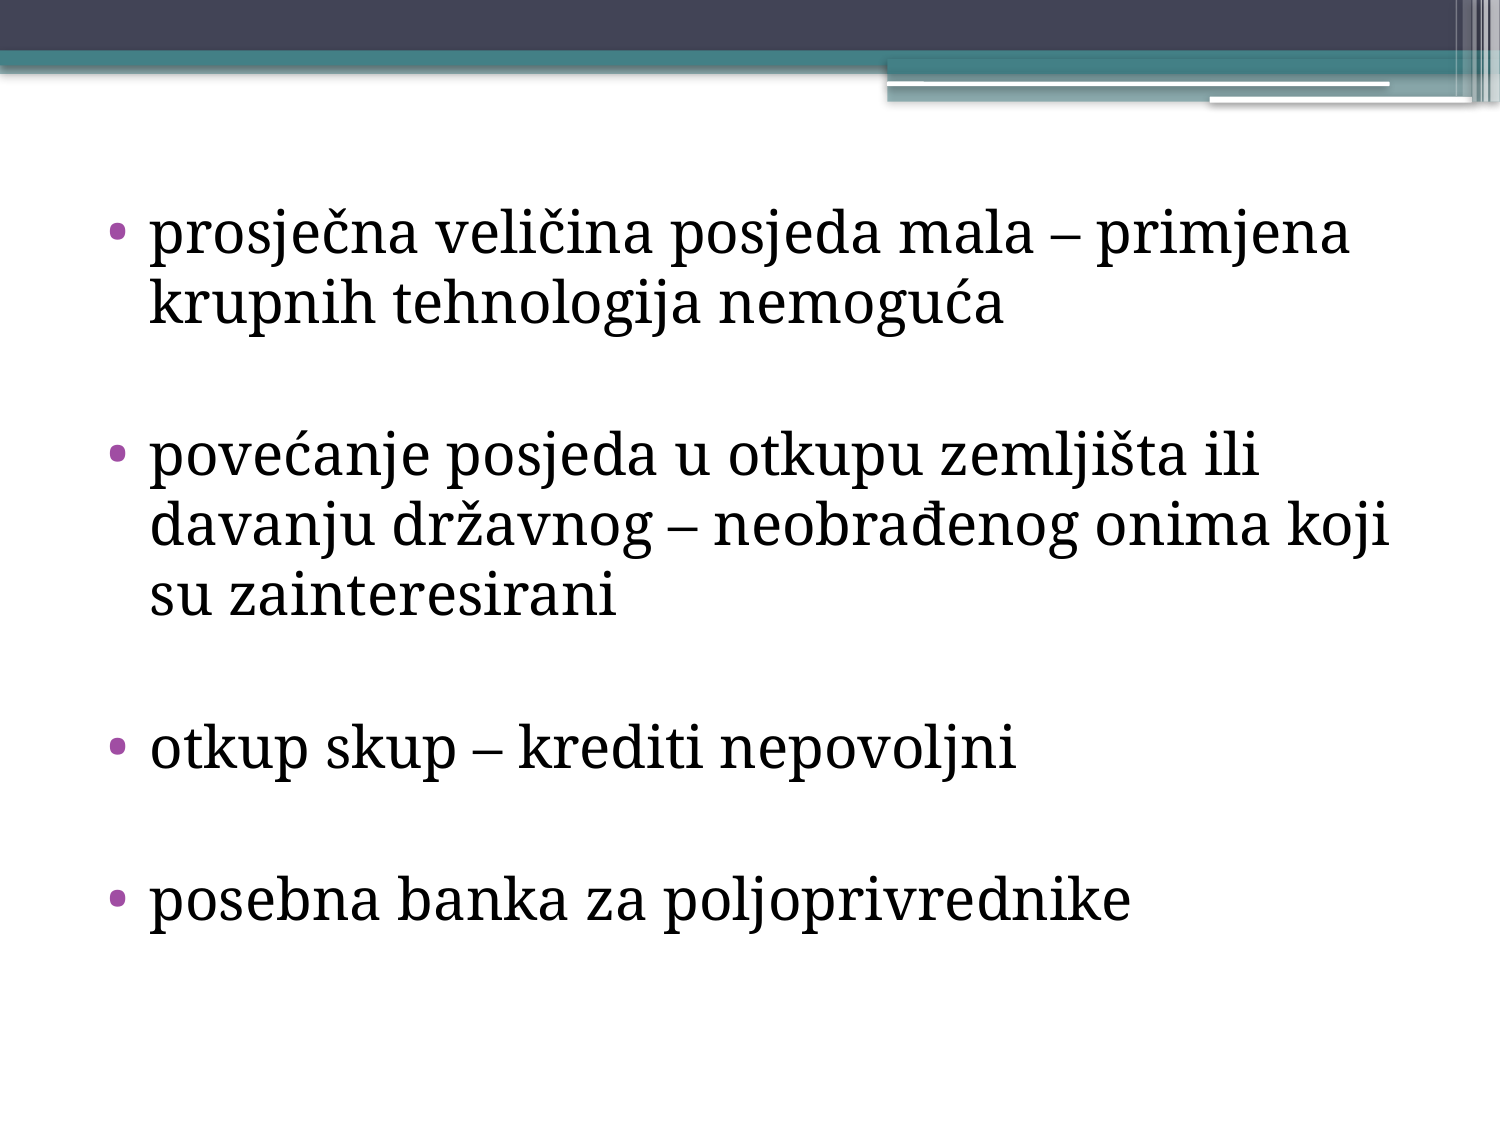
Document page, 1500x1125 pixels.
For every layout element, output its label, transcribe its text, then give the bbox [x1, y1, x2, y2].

list prosječna veličina posjeda mala – primjena krupnih tehnologija nemoguća povećanje posjeda u otkupu zemljišta ili davanju državnog – neobrađenog onima koji su zainteresirani otkup skup – krediti nepovoljni posebna banka za poljoprivrednike [75, 187, 1425, 1079]
